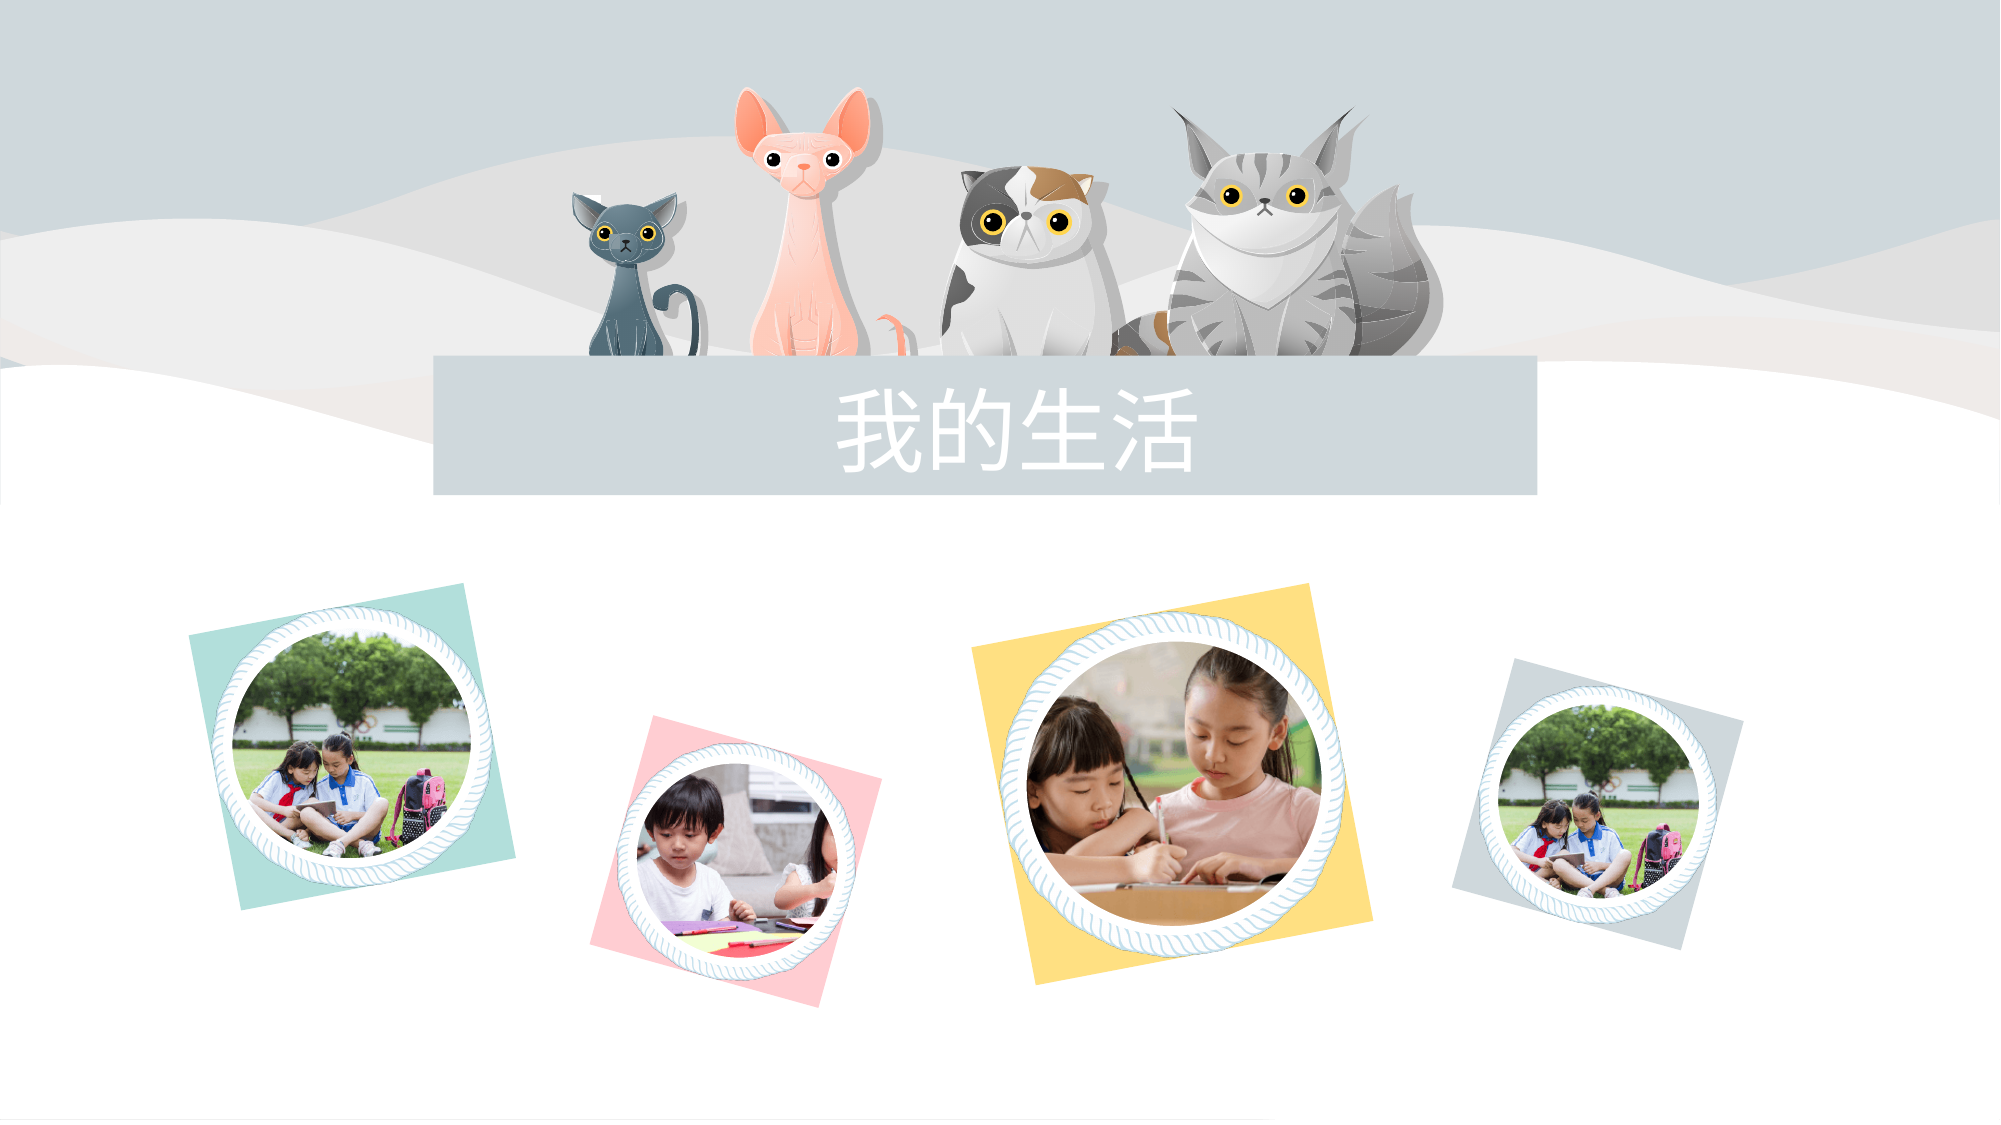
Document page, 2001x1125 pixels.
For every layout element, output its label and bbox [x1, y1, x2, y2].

text_box [0, 0, 2000, 1120]
text_box [212, 606, 493, 887]
picture [513, 41, 1458, 355]
text_box [433, 355, 1538, 496]
text_box [617, 742, 855, 981]
text_box [1478, 685, 1717, 924]
text_box [1000, 612, 1345, 957]
